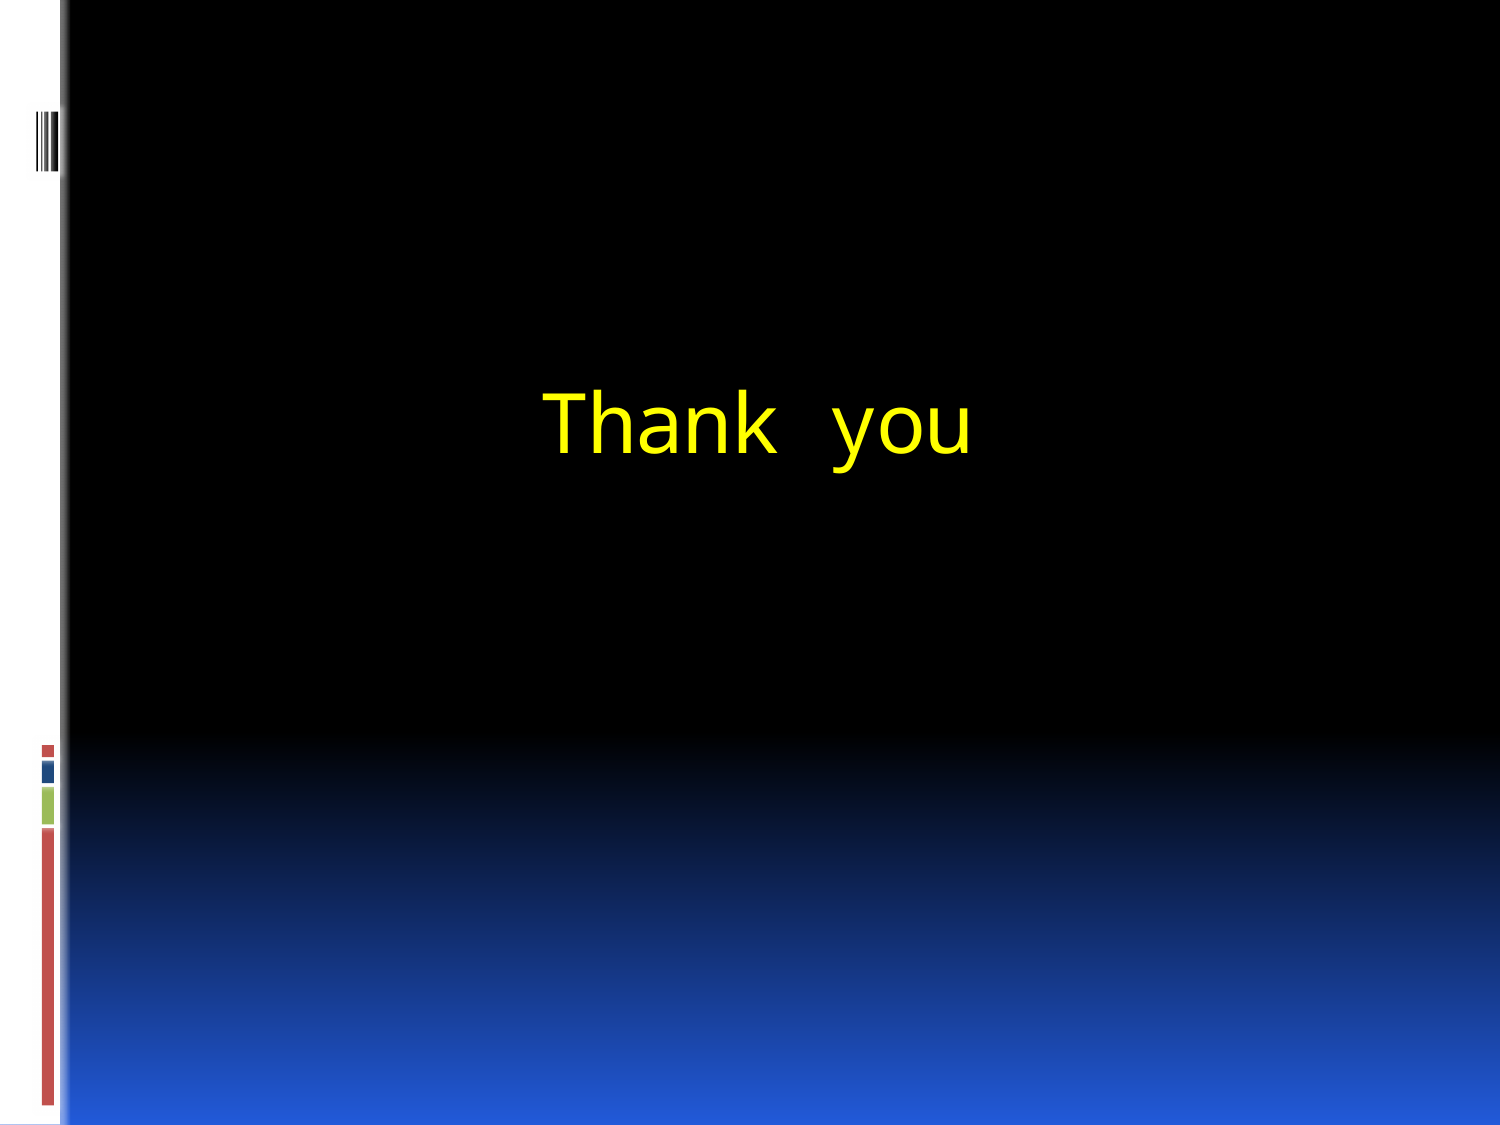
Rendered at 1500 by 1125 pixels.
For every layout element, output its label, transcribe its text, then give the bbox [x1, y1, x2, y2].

title Thank you [82, 363, 1432, 551]
